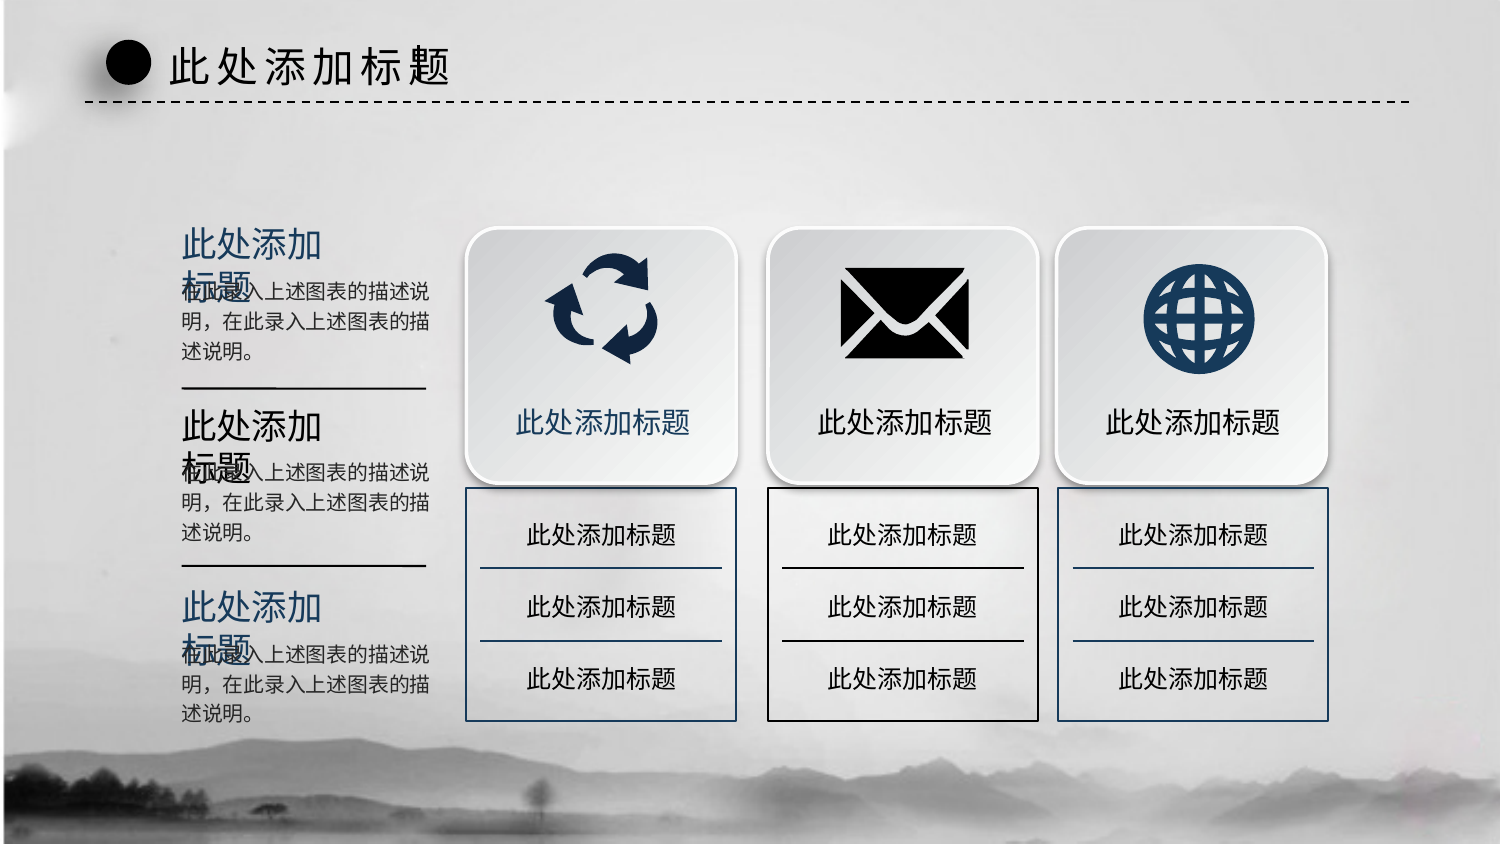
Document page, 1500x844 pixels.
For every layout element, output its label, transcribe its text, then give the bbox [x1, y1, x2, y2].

text_box 此处添加标题 [169, 398, 351, 495]
text_box 此处添加标题 [169, 579, 351, 676]
picture [0, 0, 1500, 844]
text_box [767, 227, 1039, 484]
text_box 在此录入上述图表的描述说明，在此录入上述图表的描述说明。 [170, 267, 449, 369]
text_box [1058, 487, 1329, 722]
text_box 在此录入上述图表的描述说明，在此录入上述图表的描述说明。 [170, 449, 449, 551]
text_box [1056, 227, 1327, 484]
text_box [466, 492, 737, 722]
text_box 此处添加标题 [153, 33, 466, 99]
text_box [104, 37, 153, 87]
text_box 在此录入上述图表的描述说明，在此录入上述图表的描述说明。 [170, 630, 449, 732]
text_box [767, 492, 1039, 722]
text_box 此处添加标题 [169, 216, 351, 314]
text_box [466, 227, 737, 484]
